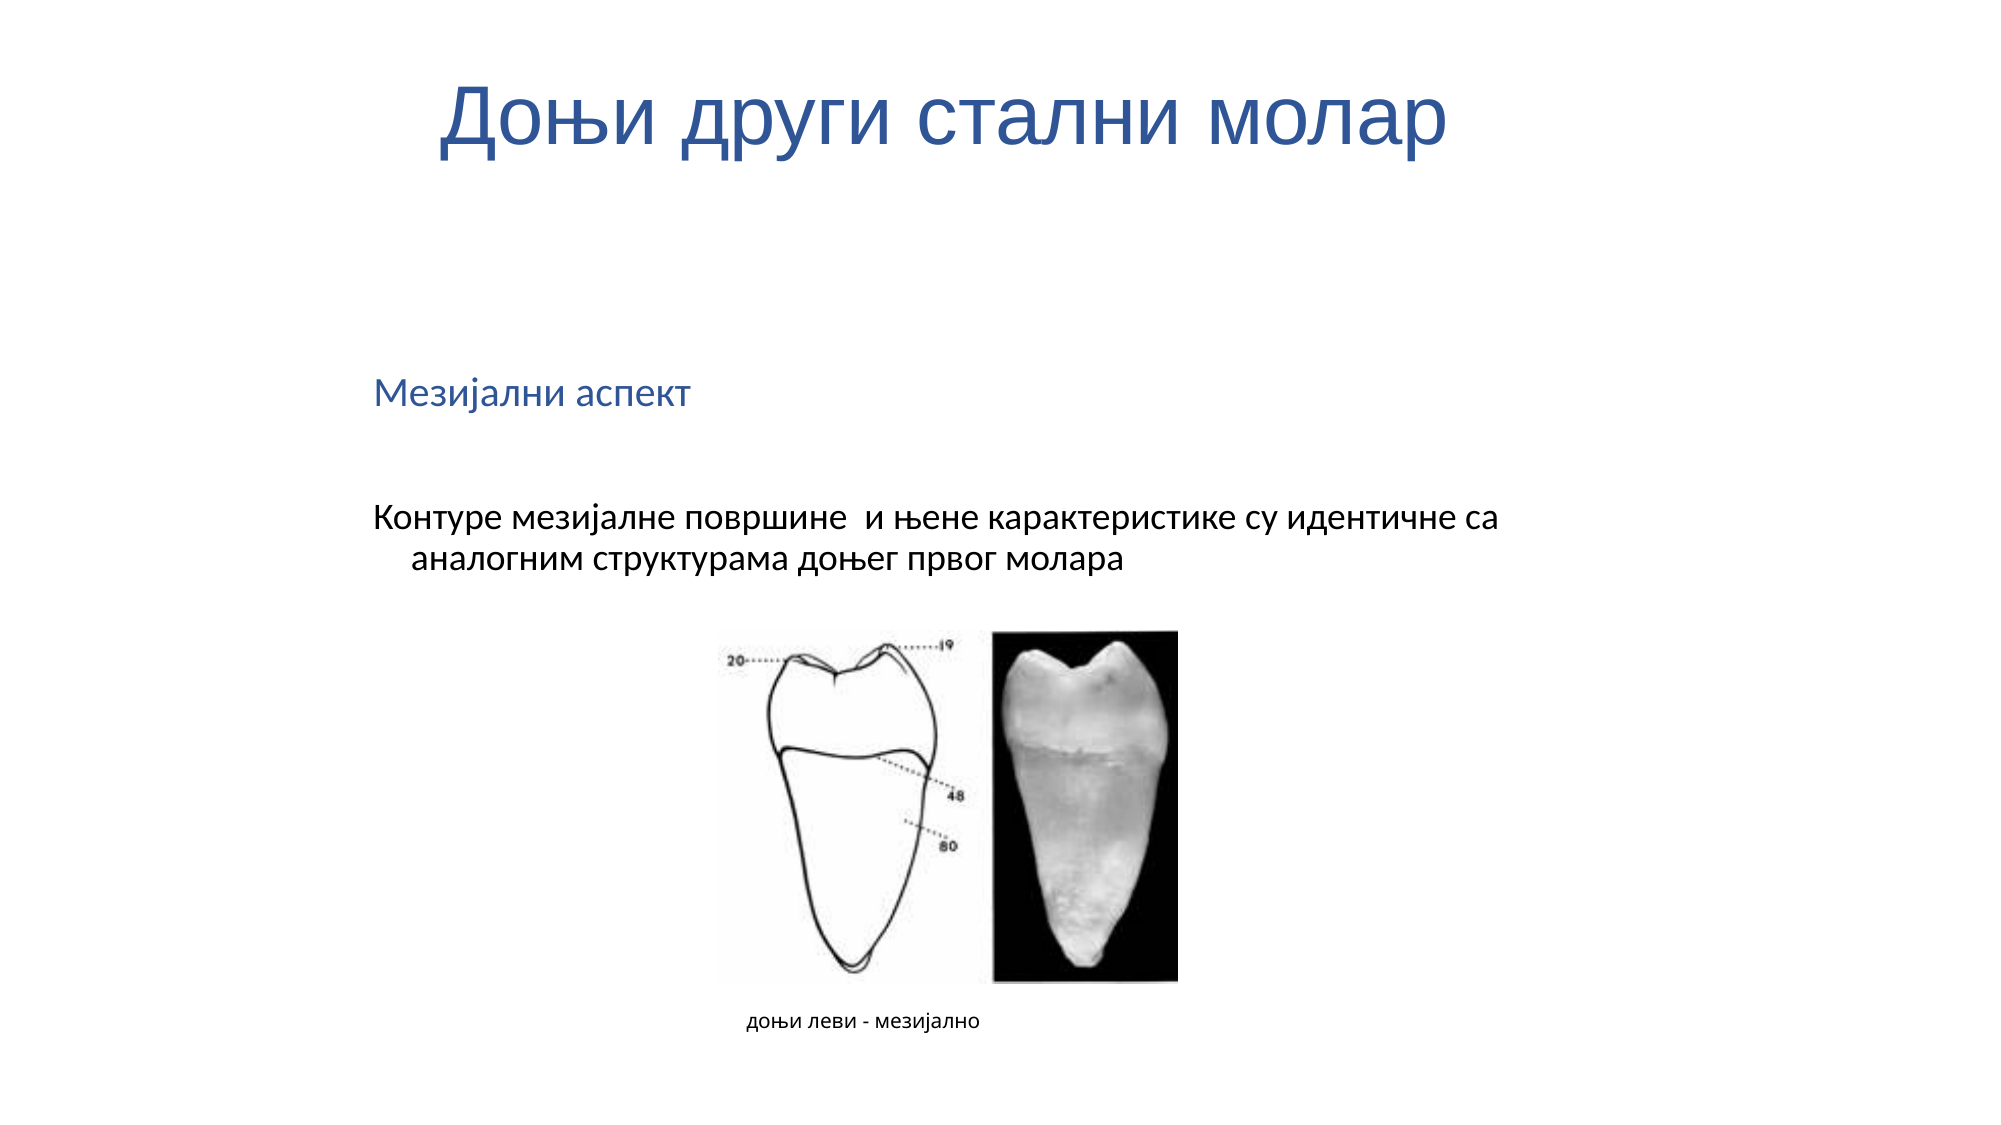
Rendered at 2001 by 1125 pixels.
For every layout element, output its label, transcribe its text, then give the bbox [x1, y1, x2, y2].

title Доњи други стални молар [424, 0, 1663, 236]
picture [718, 630, 1178, 984]
list Мезијални аспект Контуре мезијалне површине и њене карактеристике су идентичне са аналогним структурама доњег првог молара [358, 362, 1663, 667]
text_box доњи леви - мезијално [731, 999, 995, 1040]
